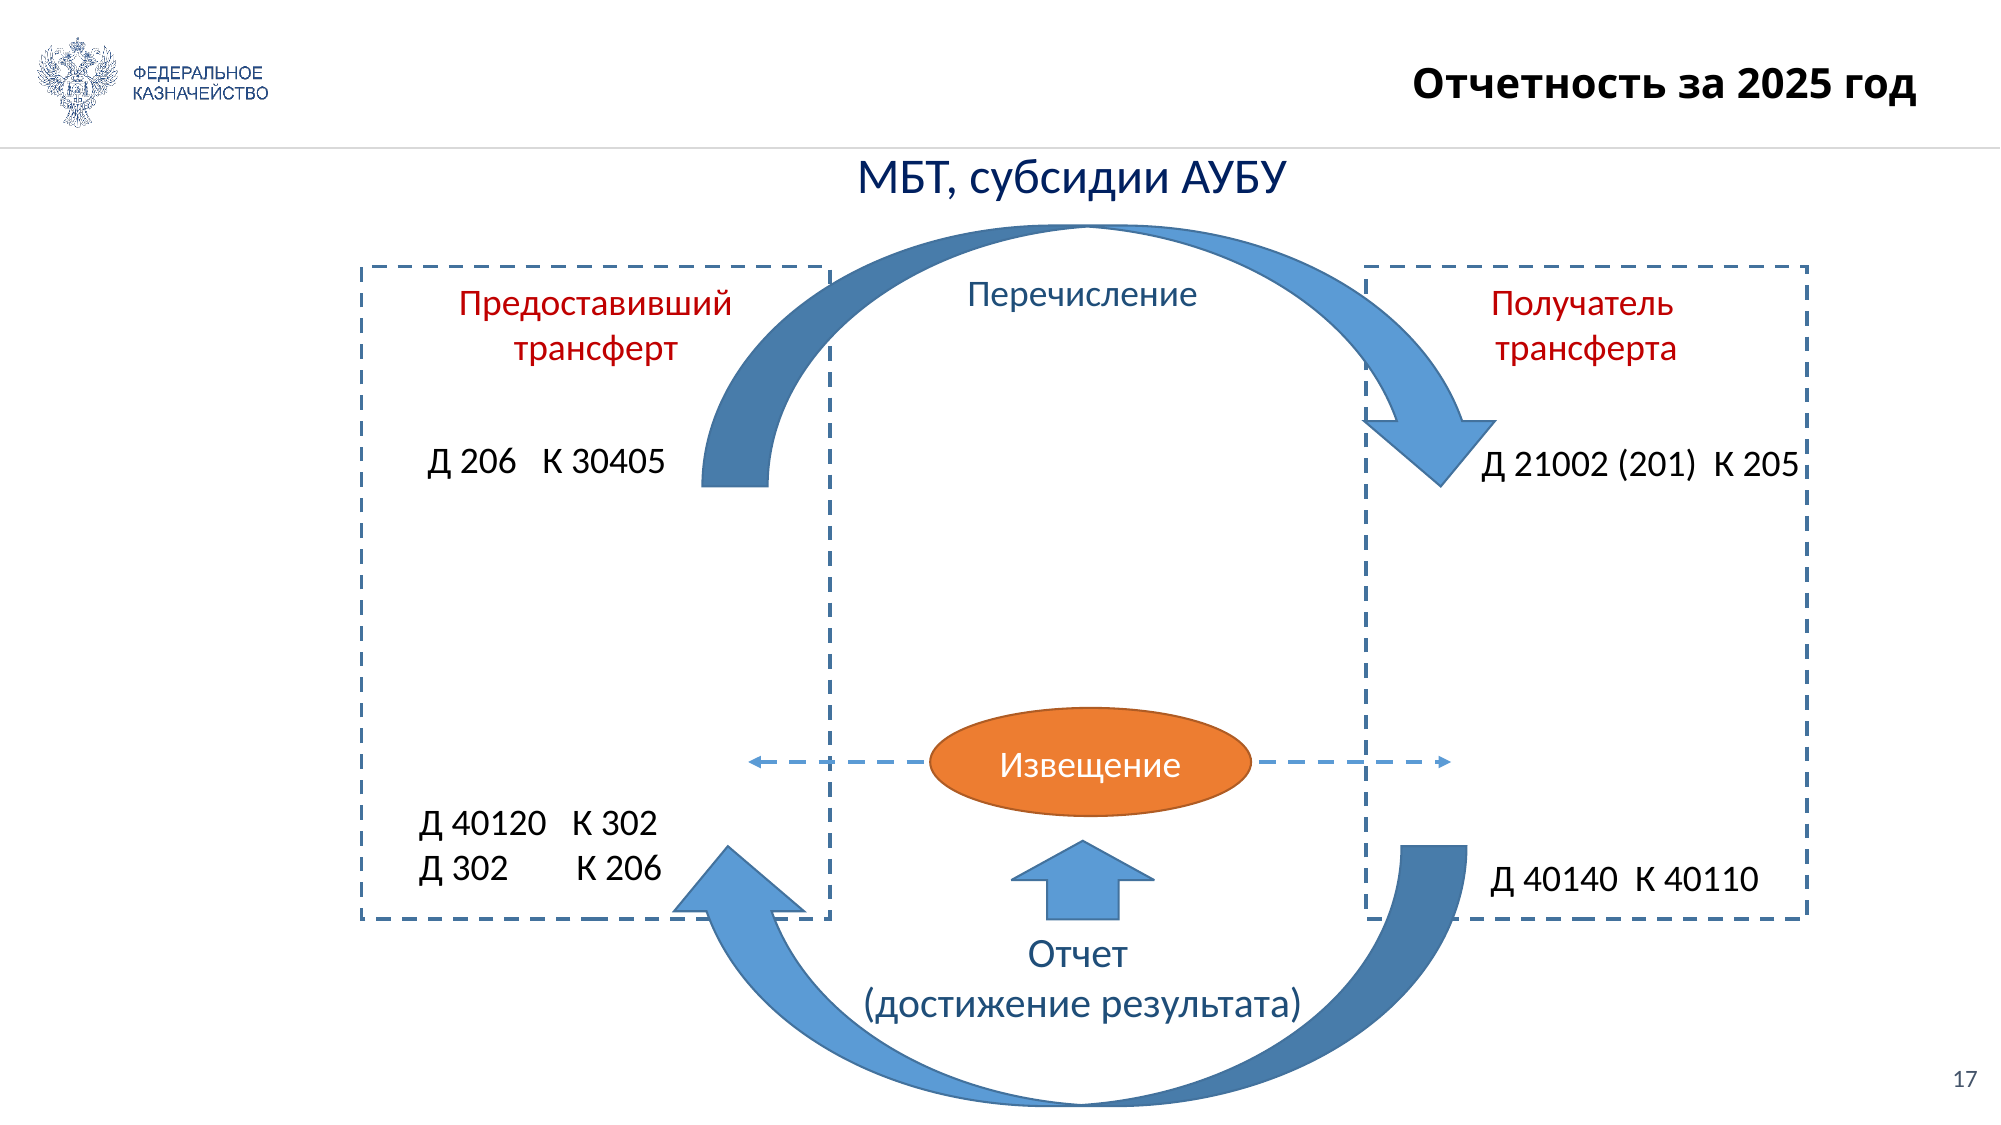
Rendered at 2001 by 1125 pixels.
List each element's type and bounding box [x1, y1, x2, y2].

slide_number [1517, 1048, 1978, 1107]
text_box [692, 136, 1452, 212]
text_box [268, 57, 1917, 108]
picture [37, 37, 268, 128]
text_box [361, 224, 1917, 1108]
